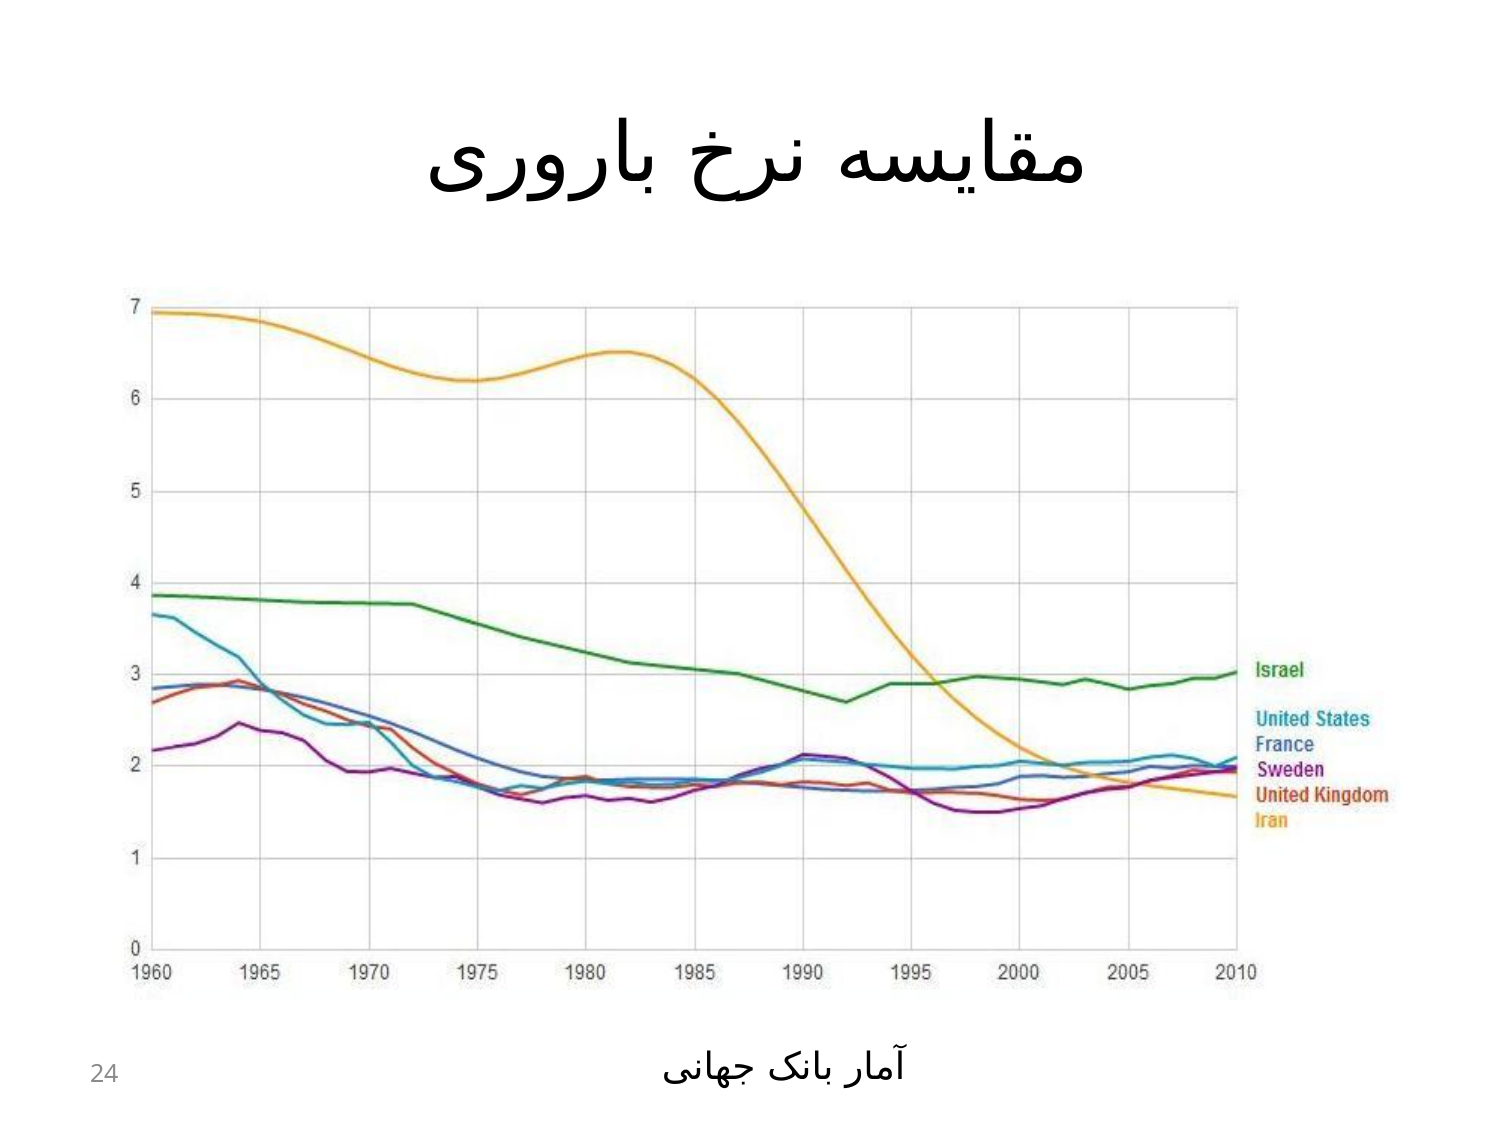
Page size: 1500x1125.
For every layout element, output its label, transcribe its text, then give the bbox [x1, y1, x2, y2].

slide_number 24 [75, 1042, 425, 1103]
text_box آمار بانک جهانی [647, 1034, 933, 1095]
title مقایسه نرخ باروری [76, 54, 1440, 243]
picture [87, 287, 1401, 1001]
